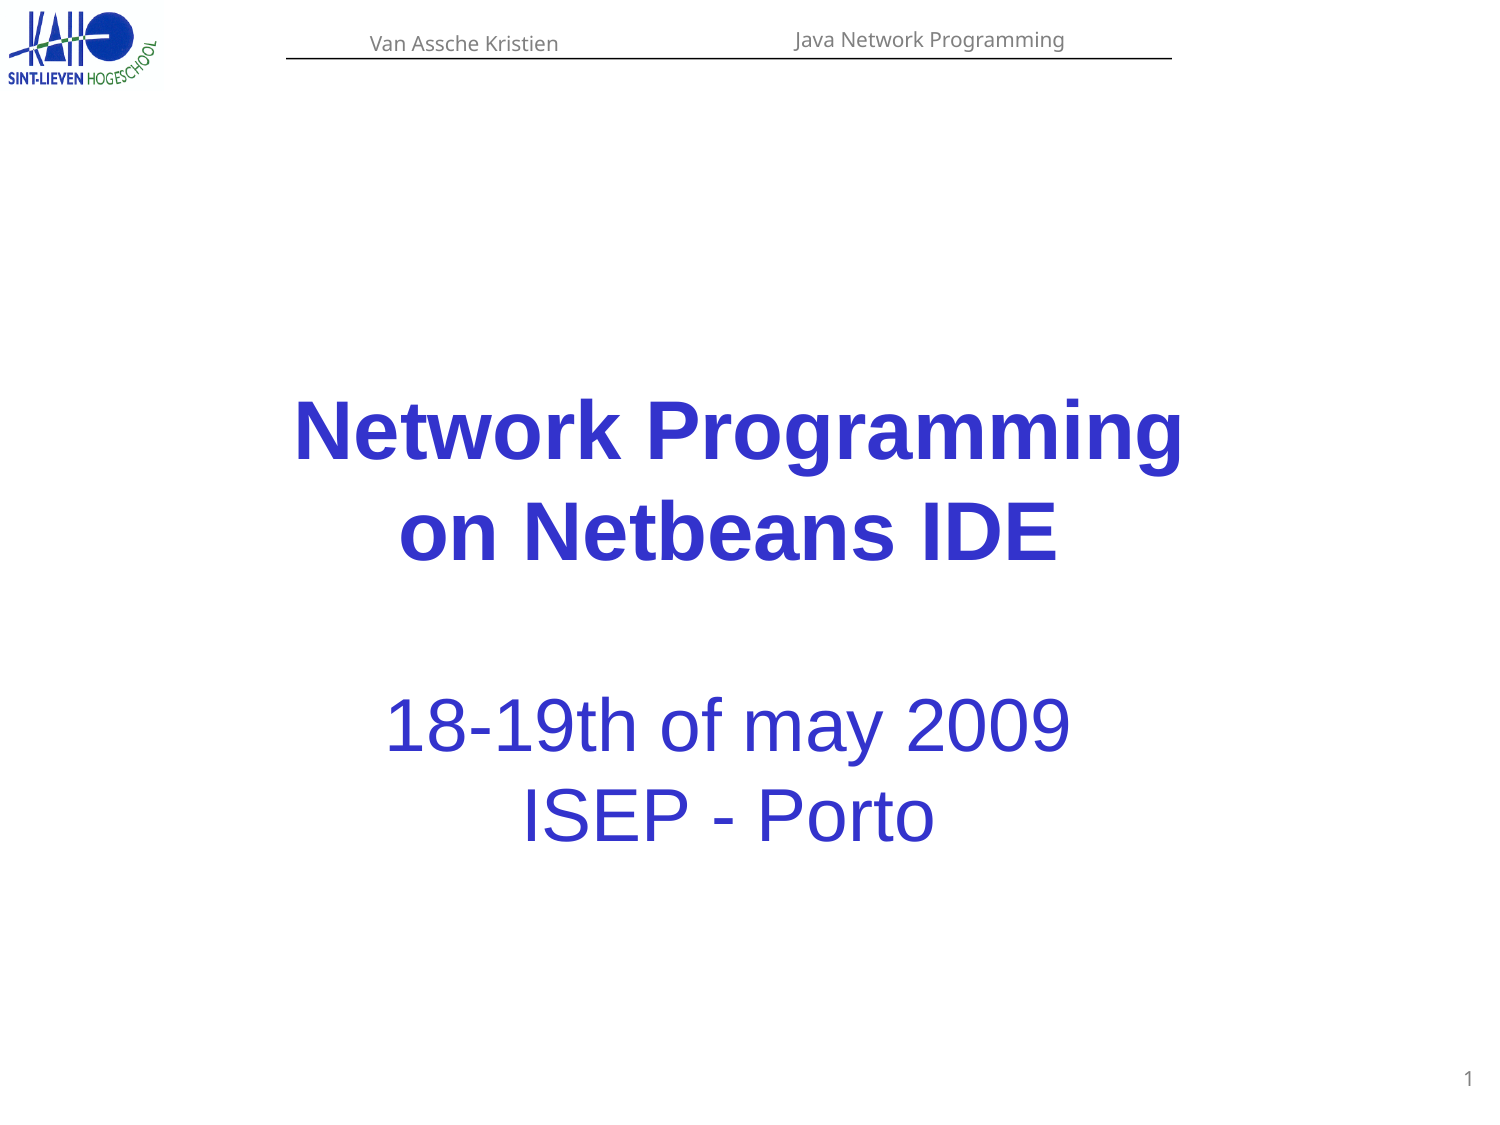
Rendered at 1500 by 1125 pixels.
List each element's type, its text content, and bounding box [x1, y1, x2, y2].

title Network Programming on Netbeans IDE 18-19th of may 2009 ISEP - Porto [81, 136, 1376, 997]
picture [0, 0, 164, 91]
